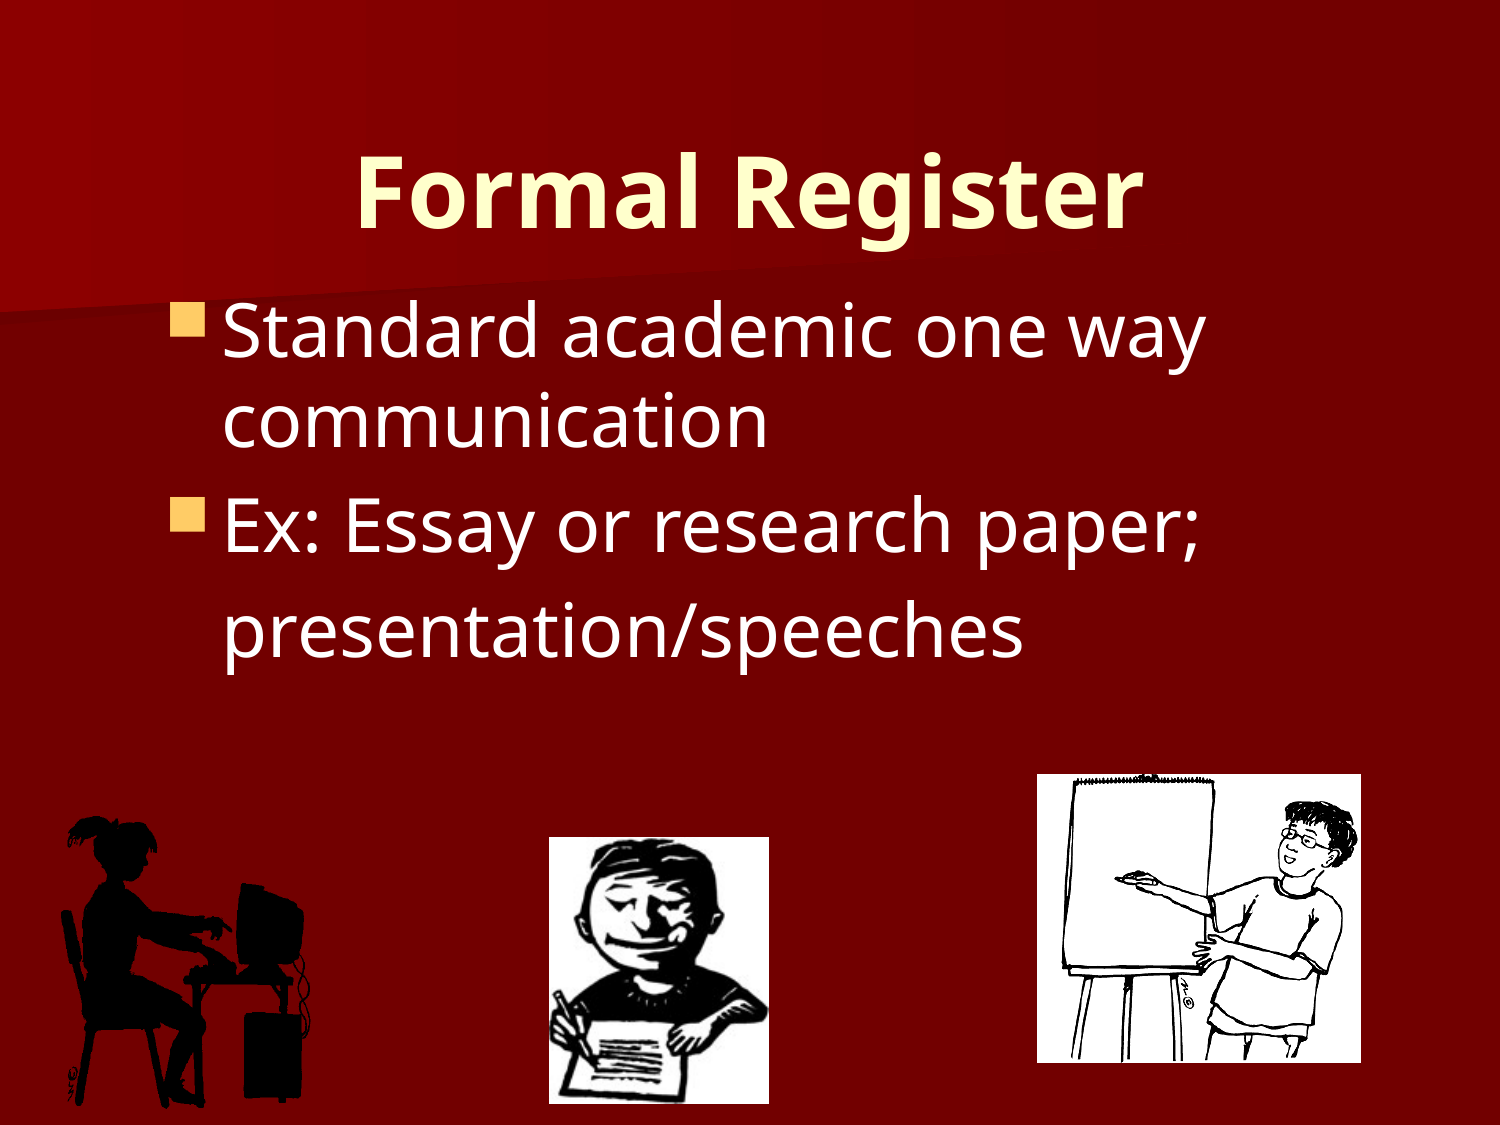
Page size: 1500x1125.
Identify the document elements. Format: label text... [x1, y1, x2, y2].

picture [37, 804, 321, 1125]
title Formal Register [87, 149, 1438, 338]
picture [549, 837, 769, 1104]
picture [1037, 774, 1362, 1063]
list Standard academic one way communication Ex: Essay or research paper; presentation/speeches [149, 274, 1500, 763]
